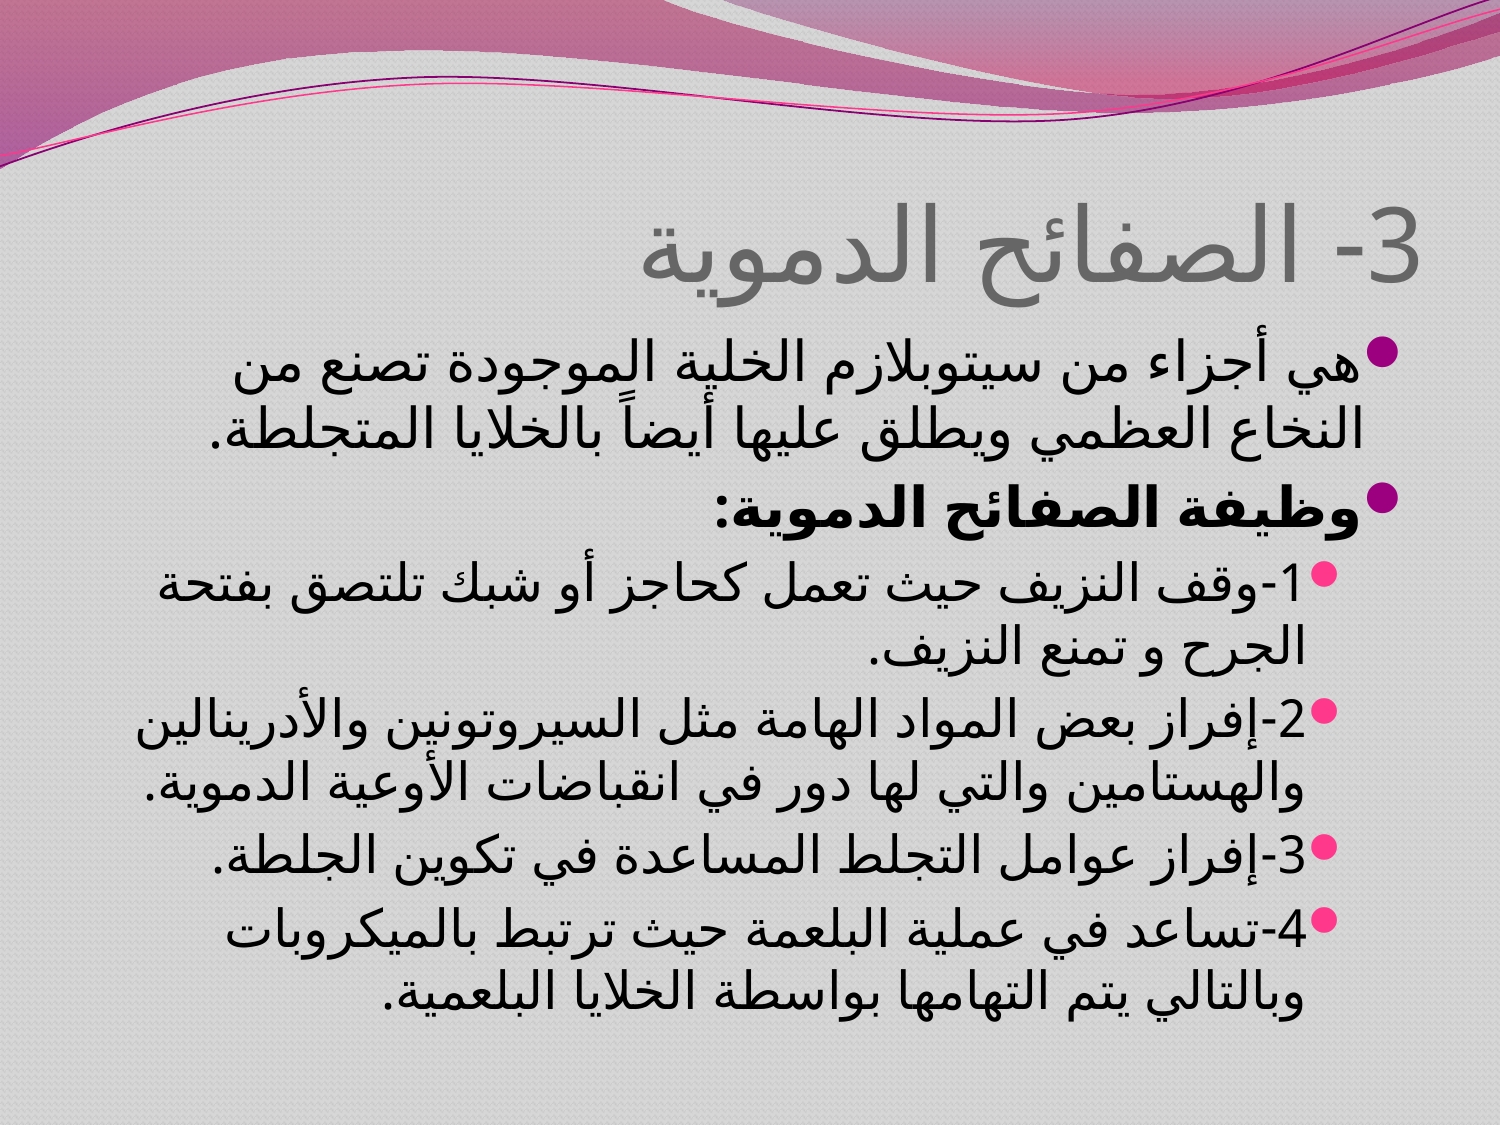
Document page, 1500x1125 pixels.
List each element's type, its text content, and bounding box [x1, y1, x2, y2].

list هي أجزاء من سيتوبلازم الخلية الموجودة تصنع من النخاع العظمي ويطلق عليها أيضاً بالخلايا المتجلطة. وظيفة الصفائح الدموية: 1-وقف النزيف حيث تعمل كحاجز أو شبك تلتصق بفتحة الجرح و تمنع النزيف. 2-إفراز بعض المواد الهامة مثل السيروتونين والأدرينالين والهستامين والتي لها دور في انقباضات الأوعية الدموية. 3-إفراز عوامل التجلط المساعدة في تكوين الجلطة. 4-تساعد في عملية البلعمة حيث ترتبط بالميكروبات وبالتالي يتم التهامها بواسطة الخلايا البلعمية. [75, 317, 1425, 1038]
title 3- الصفائح الدموية [75, 115, 1425, 303]
